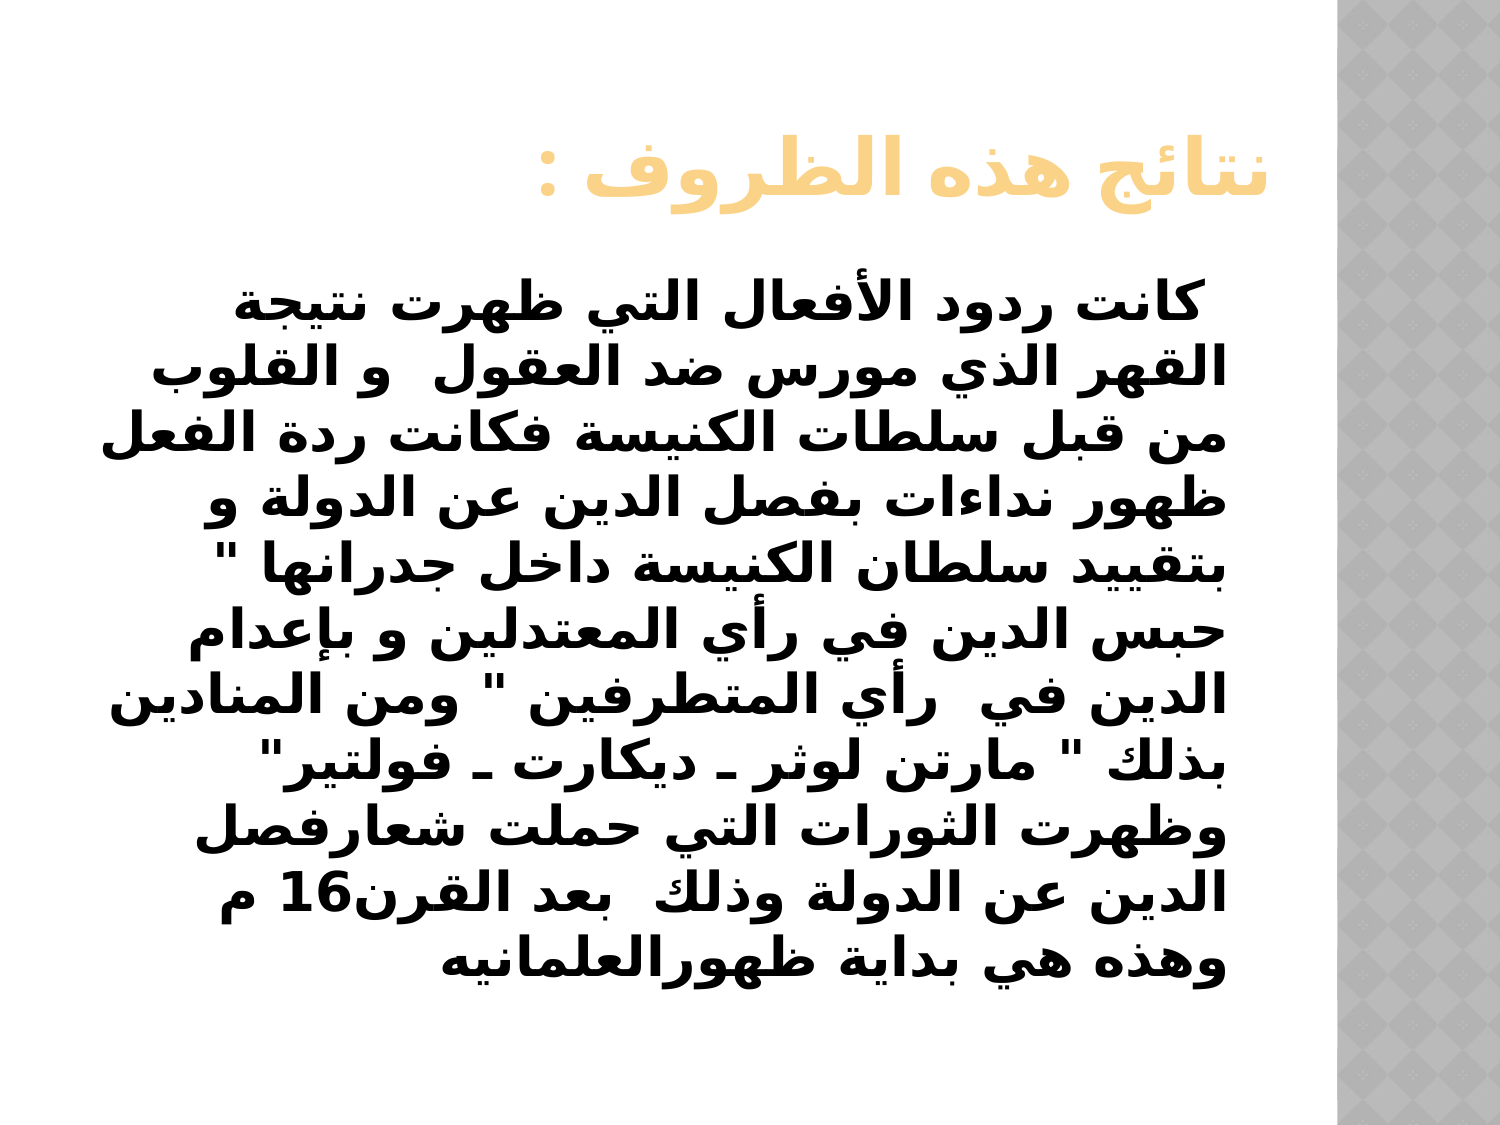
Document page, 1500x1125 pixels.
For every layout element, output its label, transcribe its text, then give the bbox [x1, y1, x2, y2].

list كانت ردود الأفعال التي ظهرت نتيجة القهر الذي مورس ضد العقول و القلوب من قبل سلطات الكنيسة فكانت ردة الفعل ظهور نداءات بفصل الدين عن الدولة و بتقييد سلطان الكنيسة داخل جدرانها " حبس الدين في رأي المعتدلين و بإعدام الدين في رأي المتطرفين " ومن المنادين بذلك " مارتن لوثر ـ ديكارت ـ فولتير" وظهرت الثورات التي حملت شعارفصل الدين عن الدولة وذلك بعد القرن16 م وهذه هي بداية ظهورالعلمانيه [82, 257, 1278, 1043]
title نتائج هذه الظروف : [93, 58, 1282, 211]
